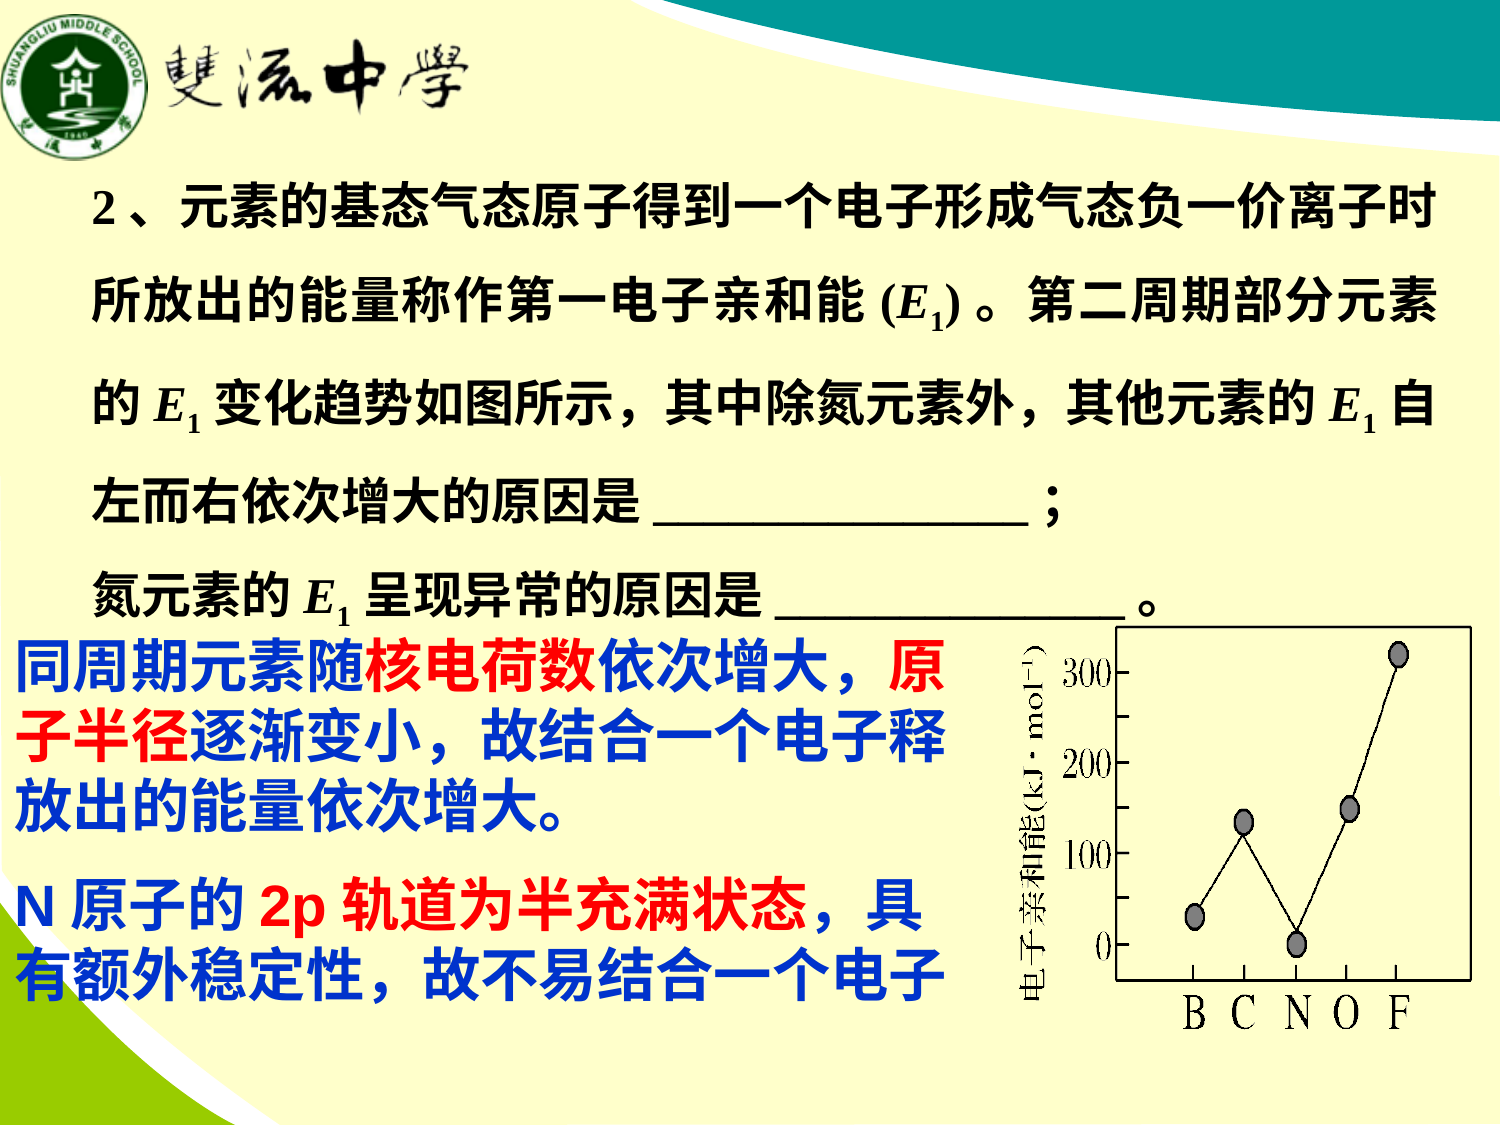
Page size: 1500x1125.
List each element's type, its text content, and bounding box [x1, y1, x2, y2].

picture [0, 14, 148, 161]
picture [159, 21, 491, 137]
text_box 2、元素的基态气态原子得到一个电子形成气态负一价离子时所放出的能量称作第一电子亲和能(E1)。第二周期部分元素的E1变化趋势如图所示，其中除氮元素外，其他元素的E1自左而右依次增大的原因是_______________； 氮元素的E1呈现异常的原因是______________。 [76, 137, 1454, 640]
picture [1009, 609, 1483, 1044]
text_box 同周期元素随核电荷数依次增大，原子半径逐渐变小，故结合一个电子释放出的能量依次增大。 N原子的2p轨道为半充满状态，具有额外稳定性，故不易结合一个电子 [0, 621, 987, 1016]
